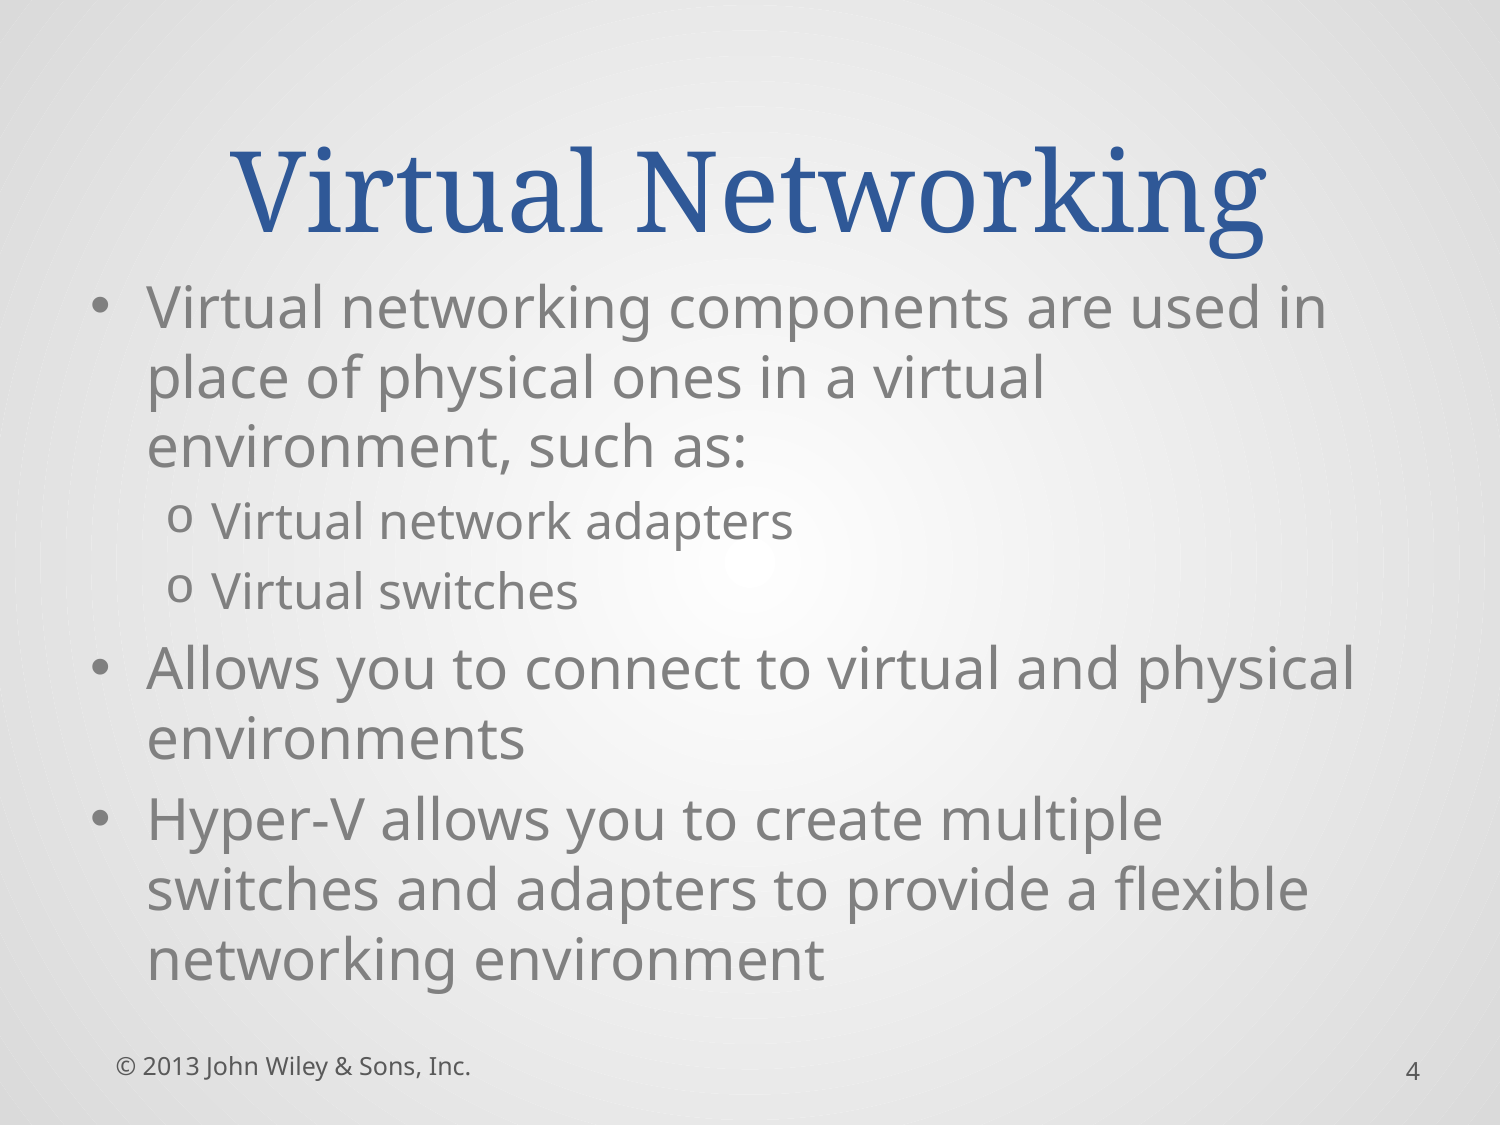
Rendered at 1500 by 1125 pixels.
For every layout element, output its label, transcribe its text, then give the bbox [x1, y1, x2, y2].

title Virtual Networking [75, 0, 1425, 262]
list Virtual networking components are used in place of physical ones in a virtual environment, such as: Virtual network adapters Virtual switches Allows you to connect to virtual and physical environments Hyper-V allows you to create multiple switches and adapters to provide a flexible networking environment [75, 262, 1425, 1005]
footer © 2013 John Wiley & Sons, Inc. [108, 1037, 576, 1098]
slide_number 4 [1401, 1042, 1494, 1103]
